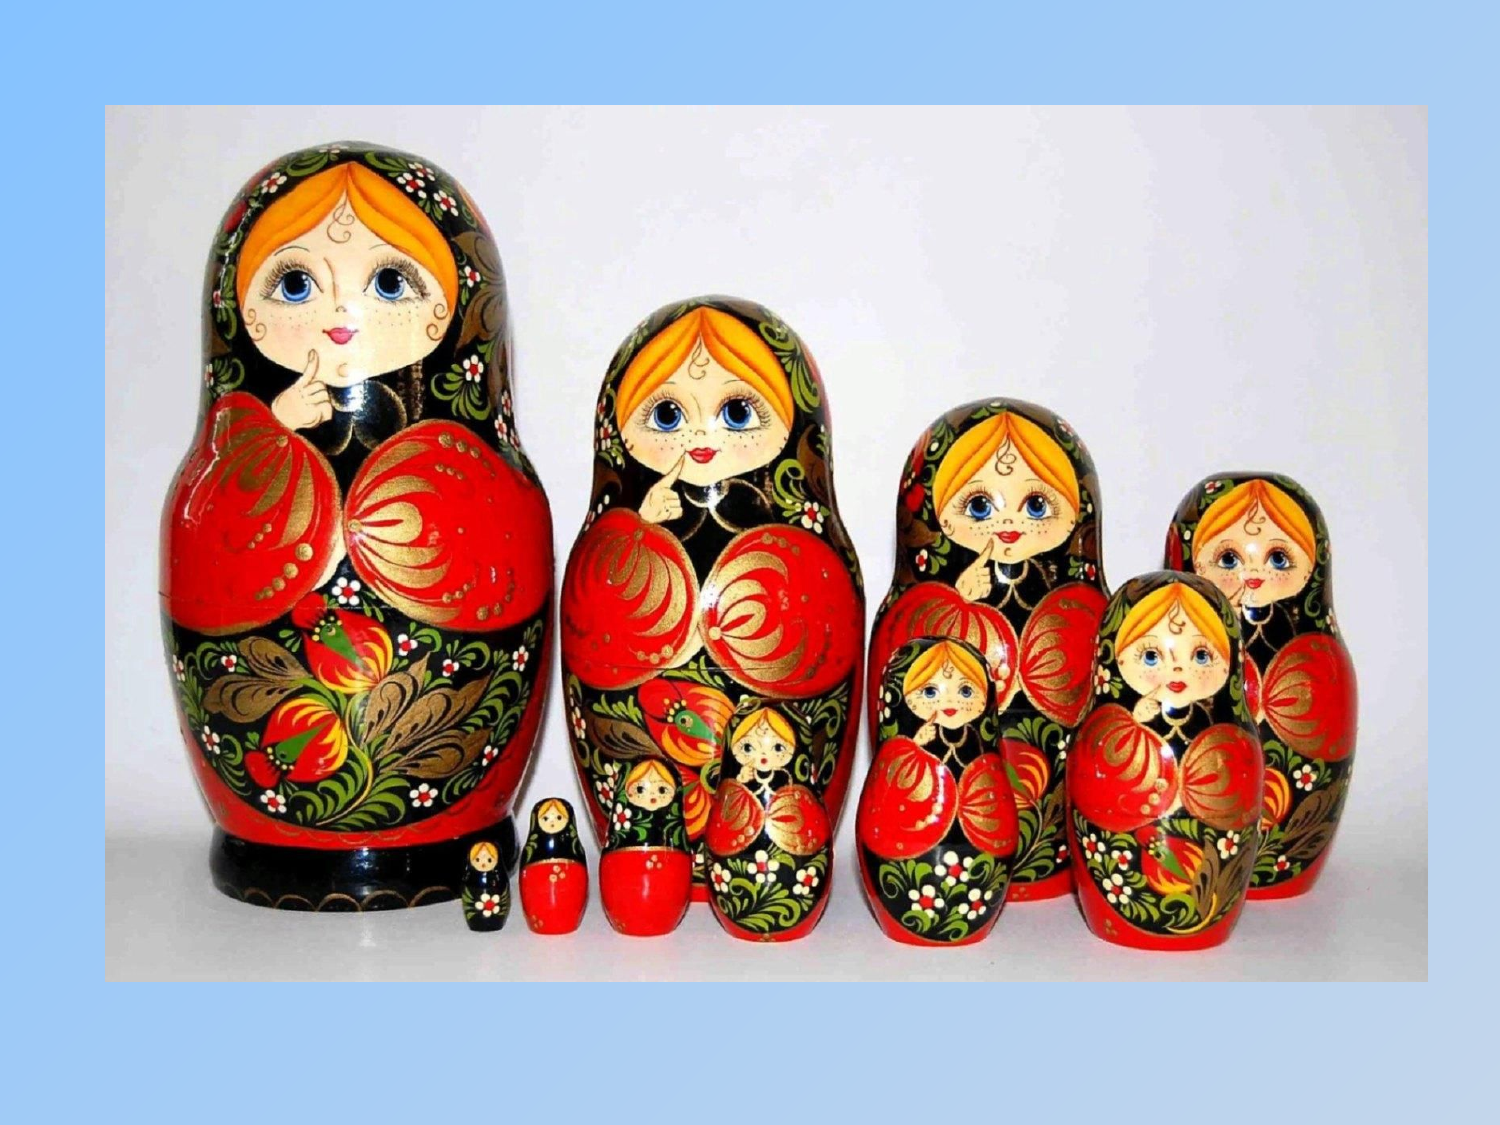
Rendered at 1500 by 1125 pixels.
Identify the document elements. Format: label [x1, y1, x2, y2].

list [105, 105, 1429, 982]
